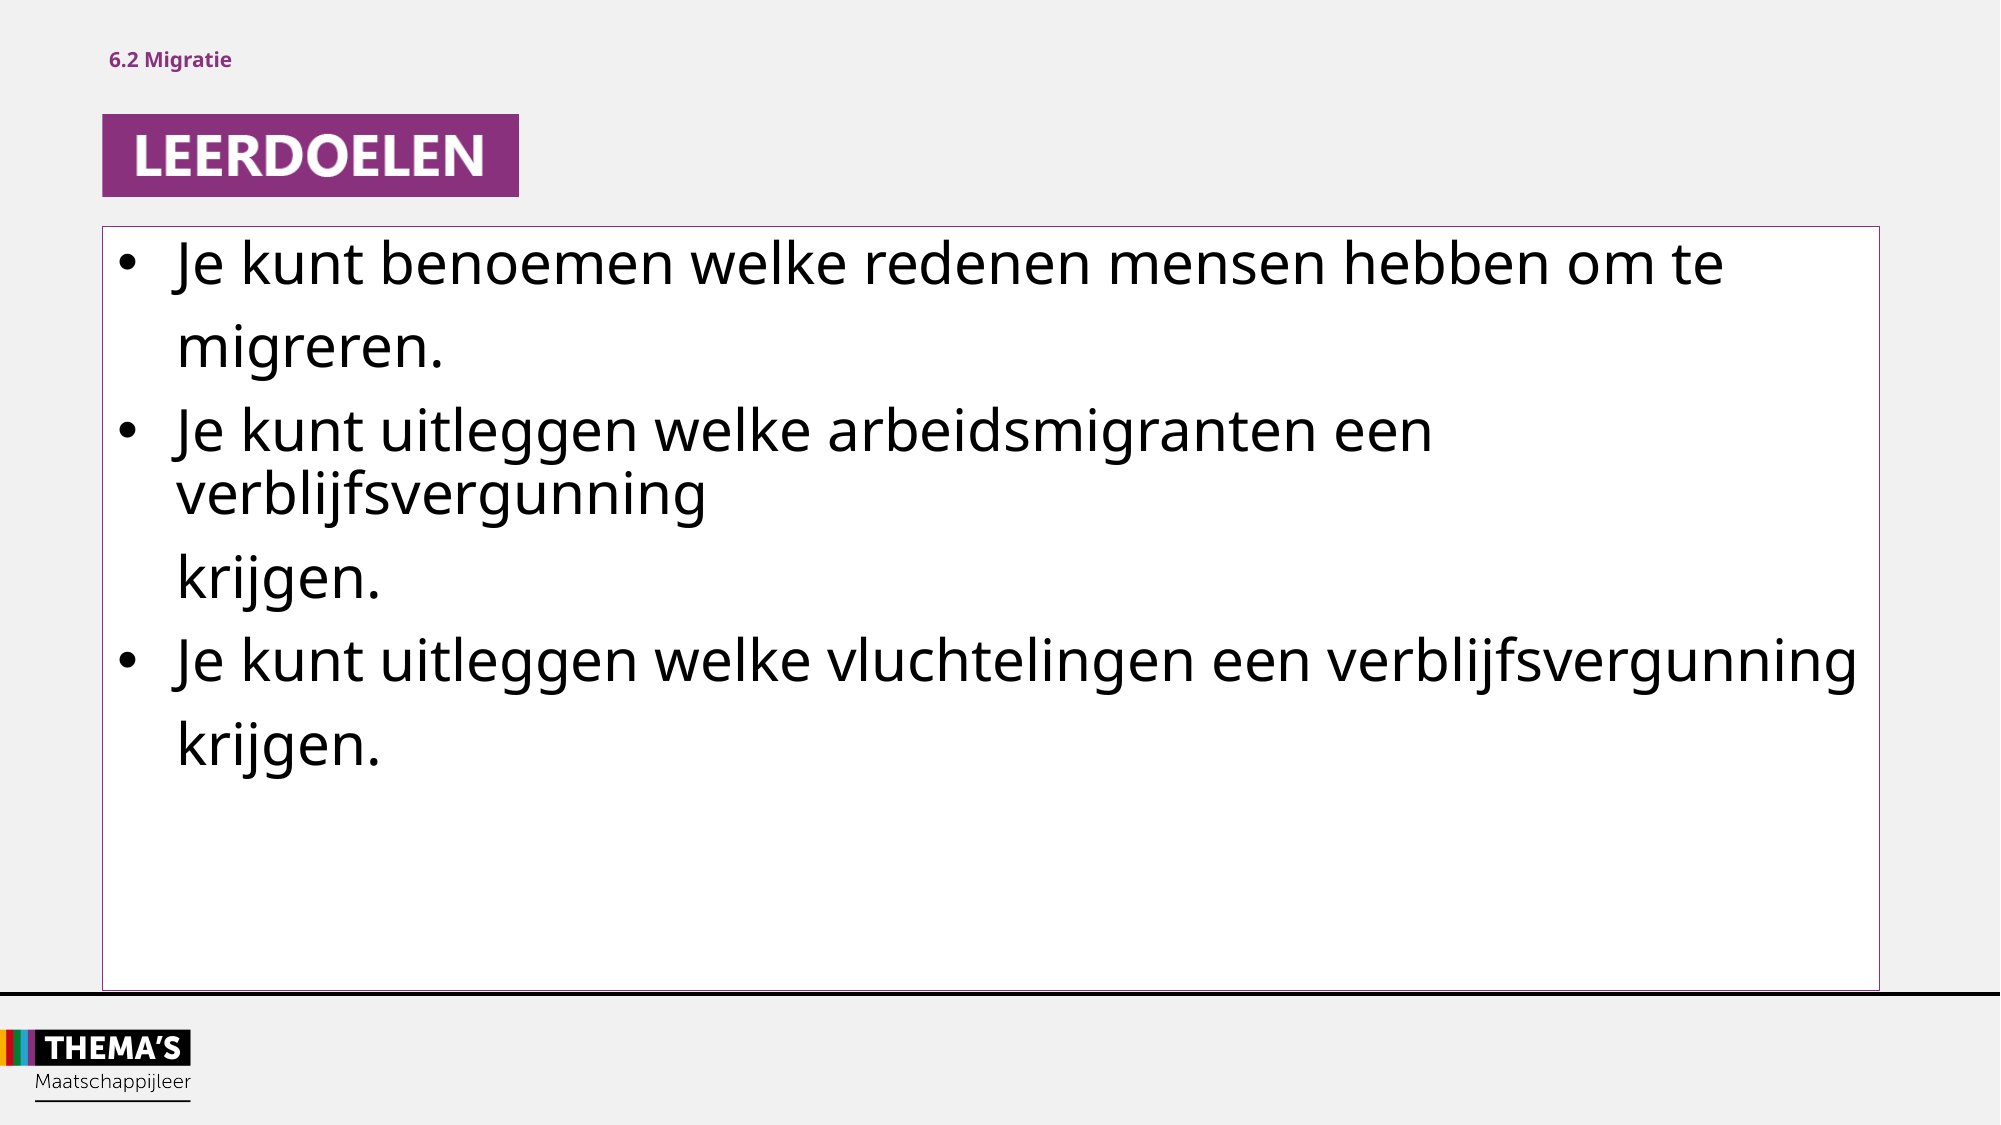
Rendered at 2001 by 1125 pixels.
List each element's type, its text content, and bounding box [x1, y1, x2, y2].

list 6.2 Migratie [94, 33, 941, 88]
list Je kunt benoemen welke redenen mensen hebben om te migreren. Je kunt uitleggen welke arbeidsmigranten een verblijfsvergunning krijgen. Je kunt uitleggen welke vluchtelingen een verblijfsvergunning krijgen. [102, 226, 1880, 991]
picture [0, 993, 203, 1125]
